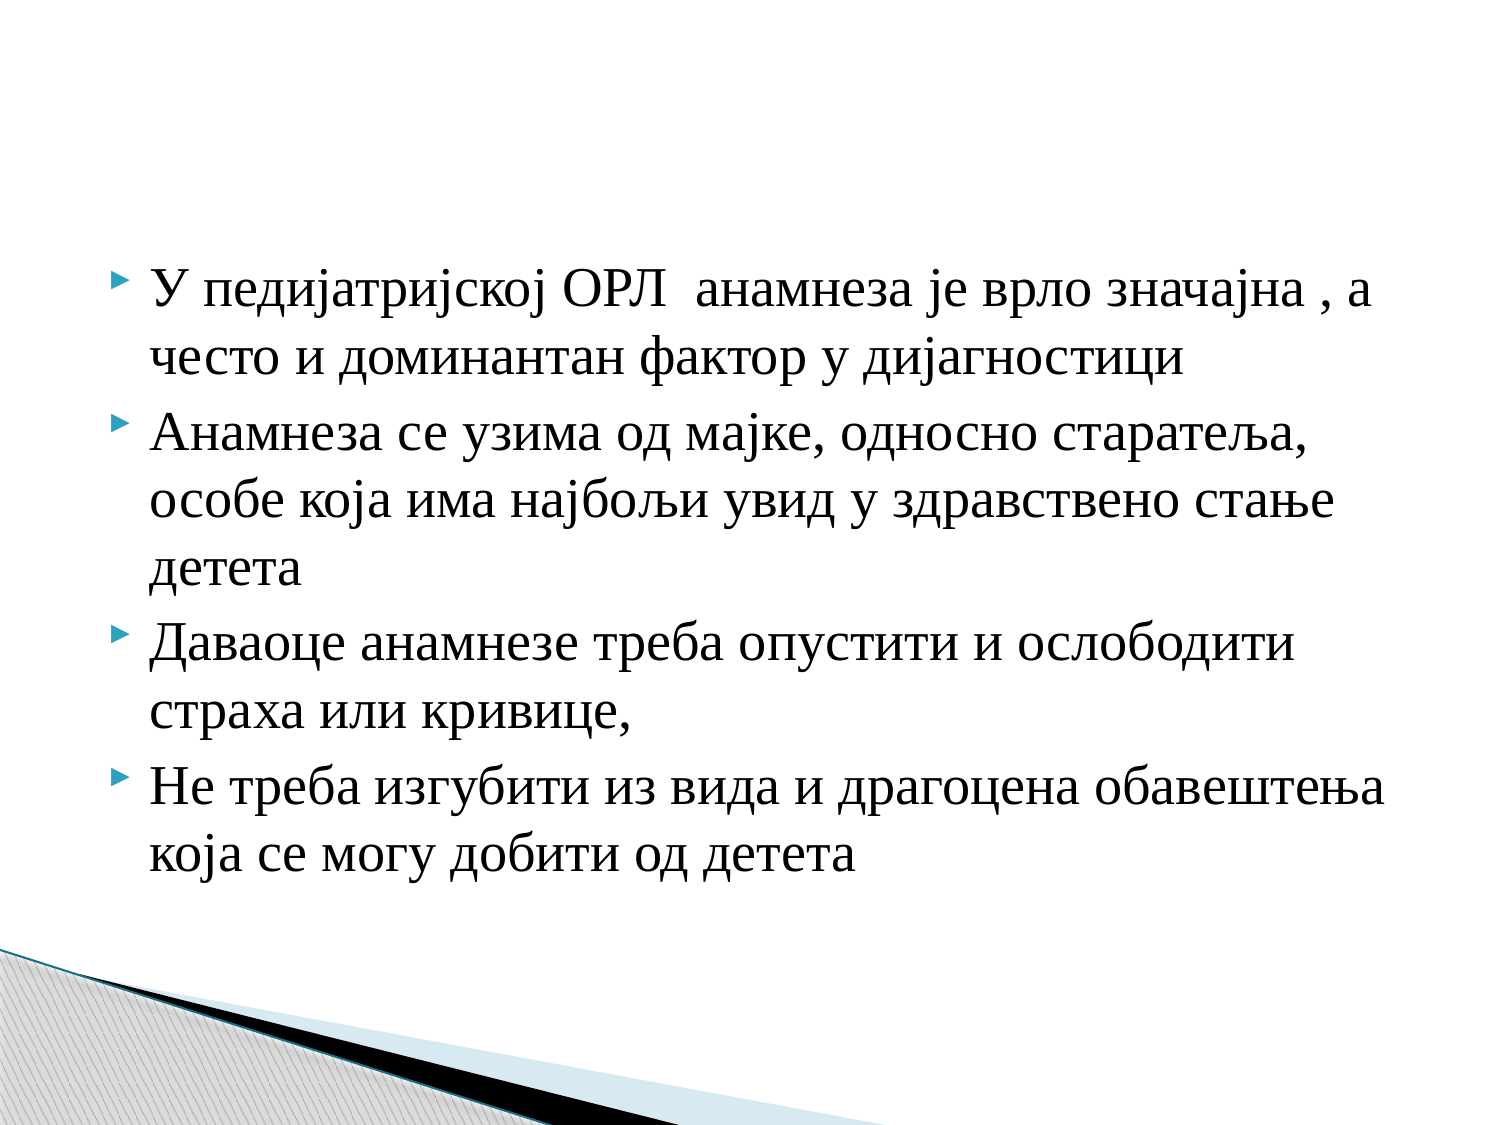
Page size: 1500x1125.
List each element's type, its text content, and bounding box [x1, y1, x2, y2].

list У педијатријској ОРЛ анамнеза је врло значајна , а често и доминантан фактор у дијагностици Анамнеза се узима од мајке, односно старатеља, особе која има најбољи увид у здравствено стање детета Даваоце анамнезе треба опустити и ослободити страха или кривице, Не треба изгубити из вида и драгоцена обавештења која се могу добити од детета [74, 242, 1426, 986]
